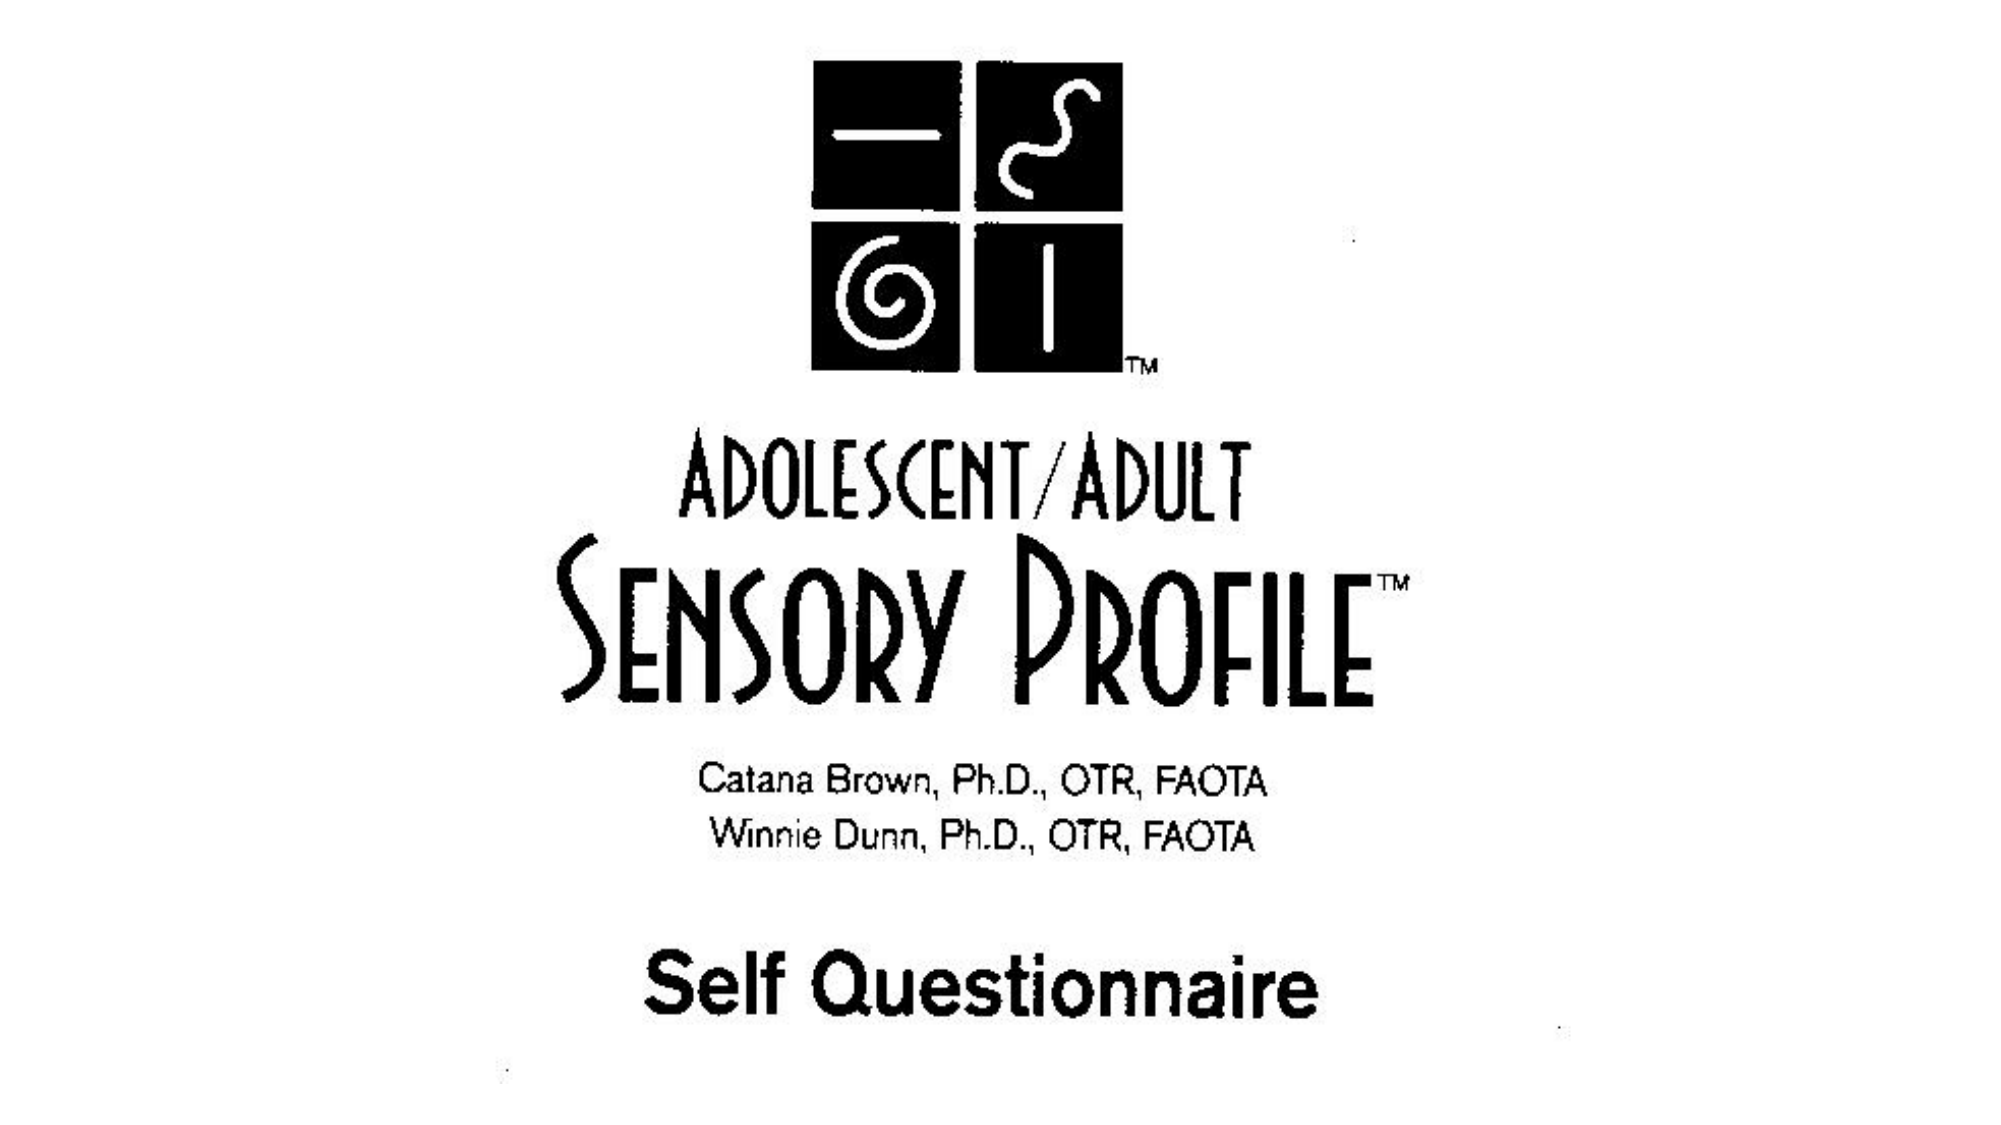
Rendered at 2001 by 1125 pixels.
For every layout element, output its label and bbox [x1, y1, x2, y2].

text_box [0, 0, 1980, 1084]
